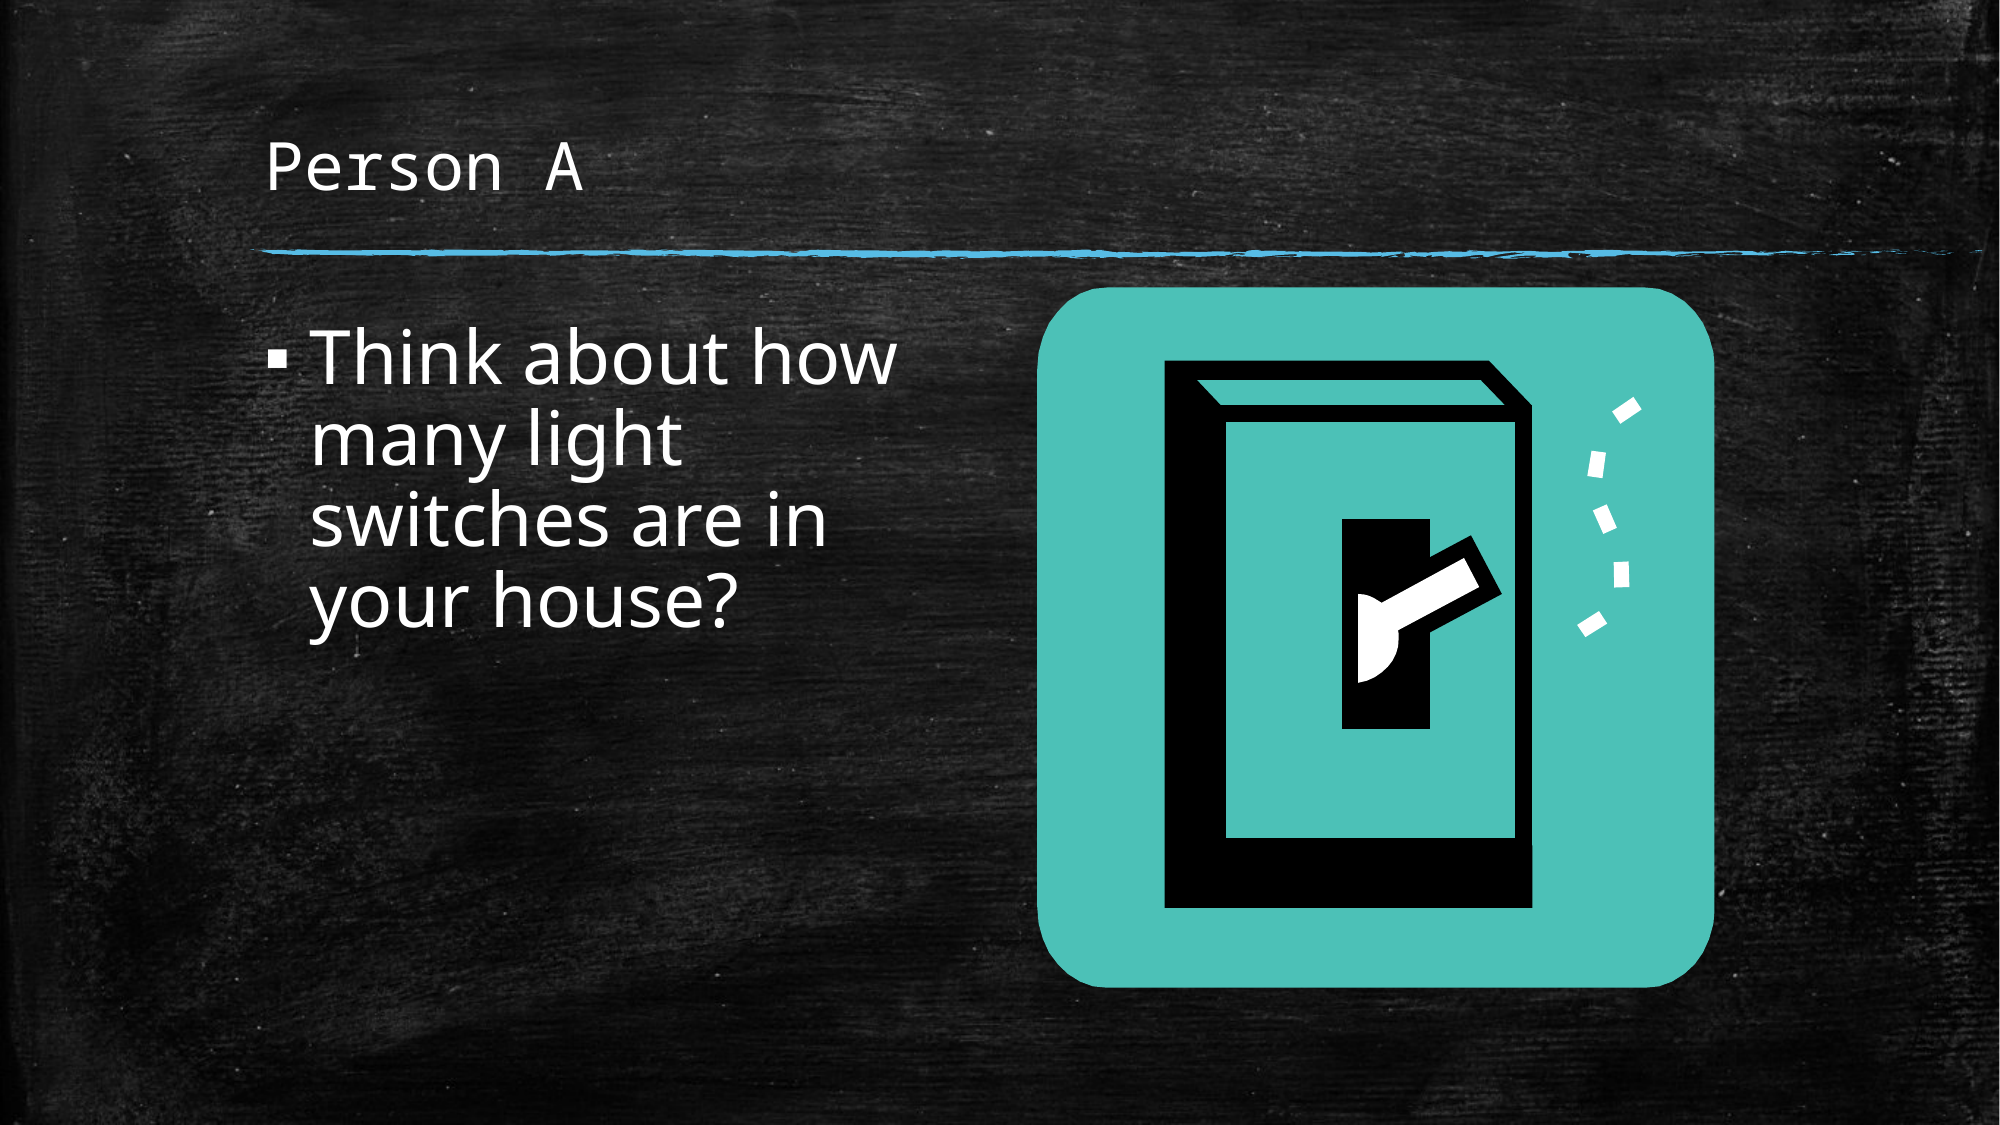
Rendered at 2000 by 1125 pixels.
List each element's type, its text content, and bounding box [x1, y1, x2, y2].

picture [1037, 287, 1715, 988]
list Think about how many light switches are in your house? [249, 312, 975, 1013]
title Person A [249, 45, 1750, 213]
